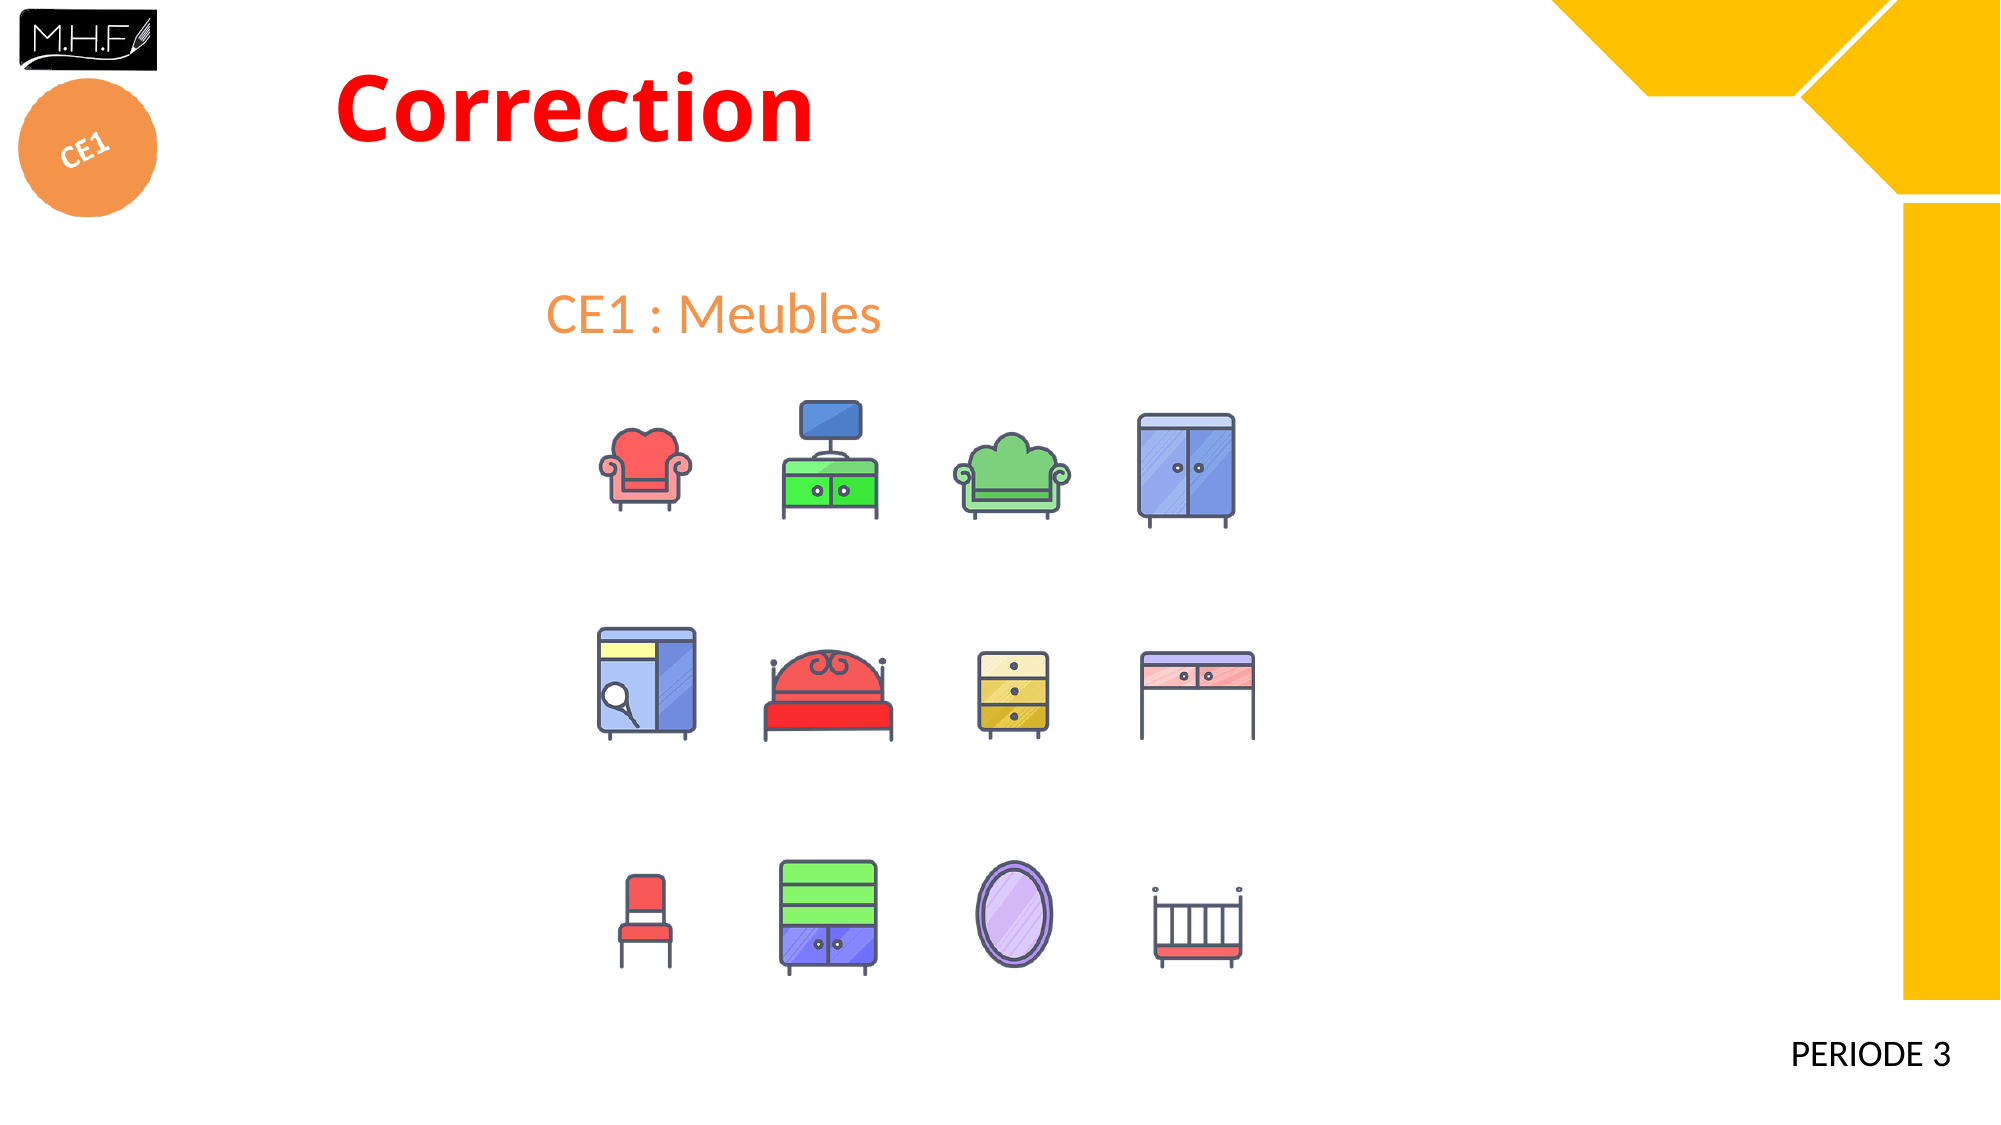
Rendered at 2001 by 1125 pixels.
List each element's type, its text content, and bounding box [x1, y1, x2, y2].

picture [16, 7, 157, 74]
text_box PERIODE 3 [1362, 1021, 1967, 1125]
picture [18, 78, 157, 218]
title Correction [318, 3, 1865, 221]
text_box [1799, 0, 2000, 196]
list CE1 : Meubles [531, 275, 1342, 990]
text_box [1902, 202, 2000, 1001]
text_box [1549, 0, 1892, 98]
picture [597, 400, 1255, 976]
